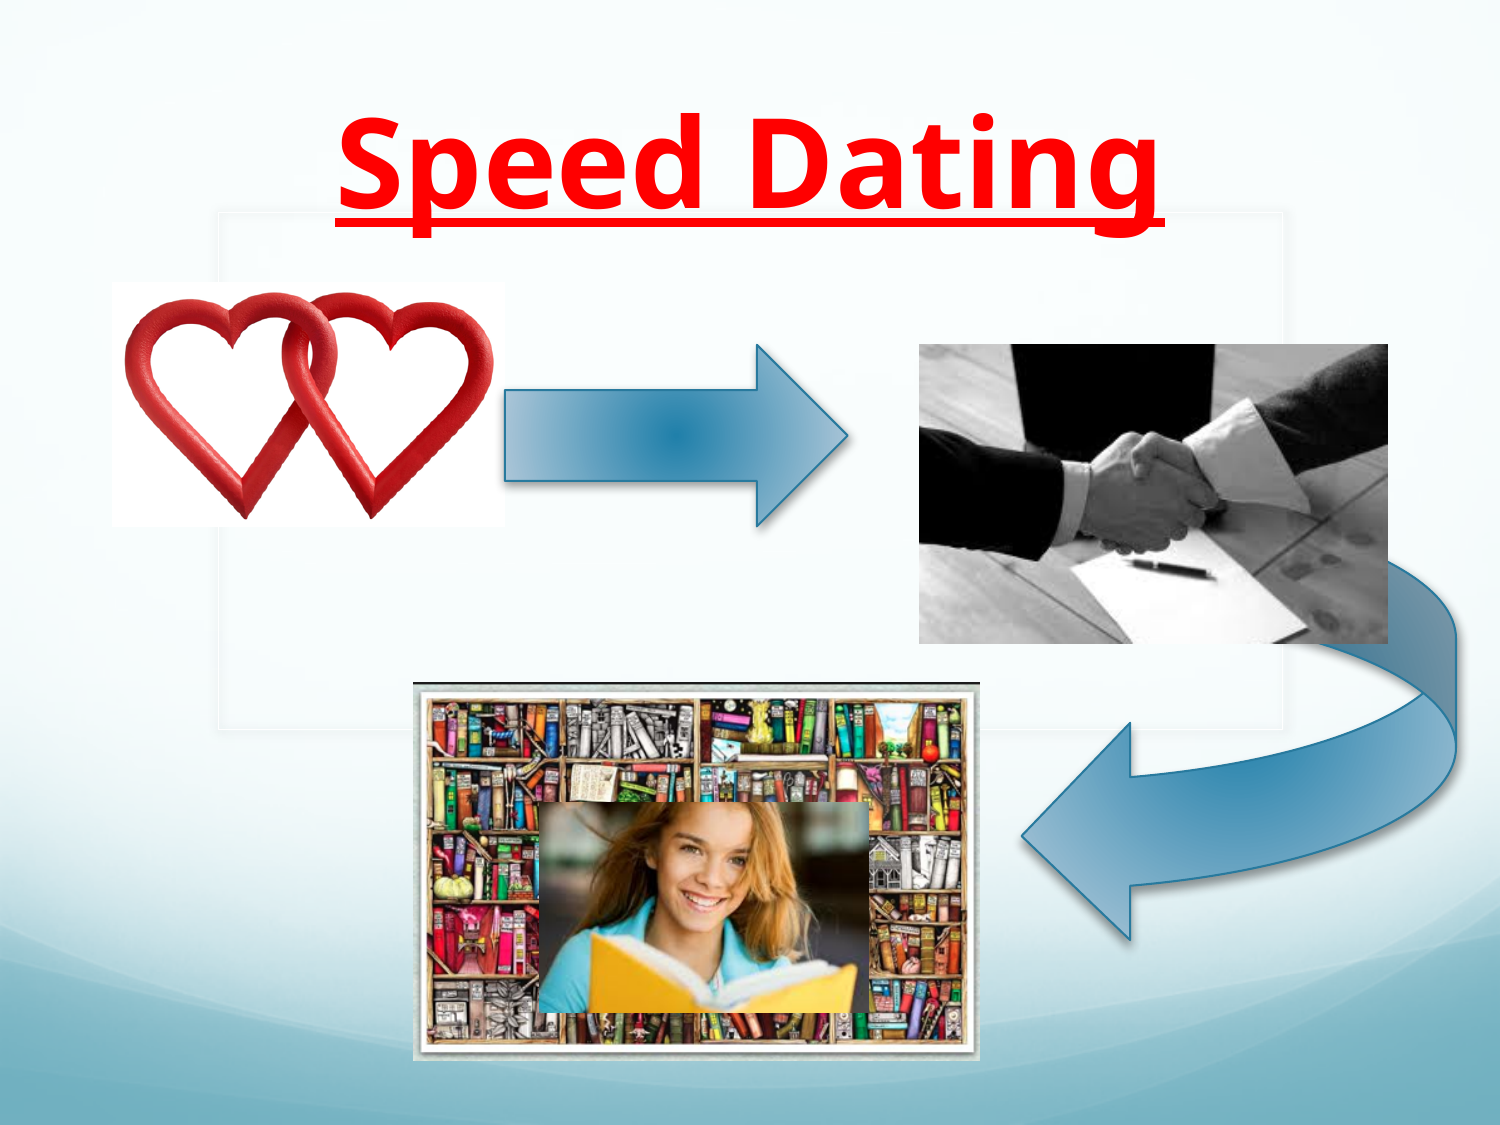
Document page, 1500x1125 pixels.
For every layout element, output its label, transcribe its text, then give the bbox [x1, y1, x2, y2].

picture [412, 682, 980, 1062]
title Speed Dating [112, 0, 1388, 242]
text_box [1020, 567, 1458, 942]
text_box [517, 343, 849, 528]
picture [918, 344, 1388, 645]
picture [111, 282, 506, 527]
